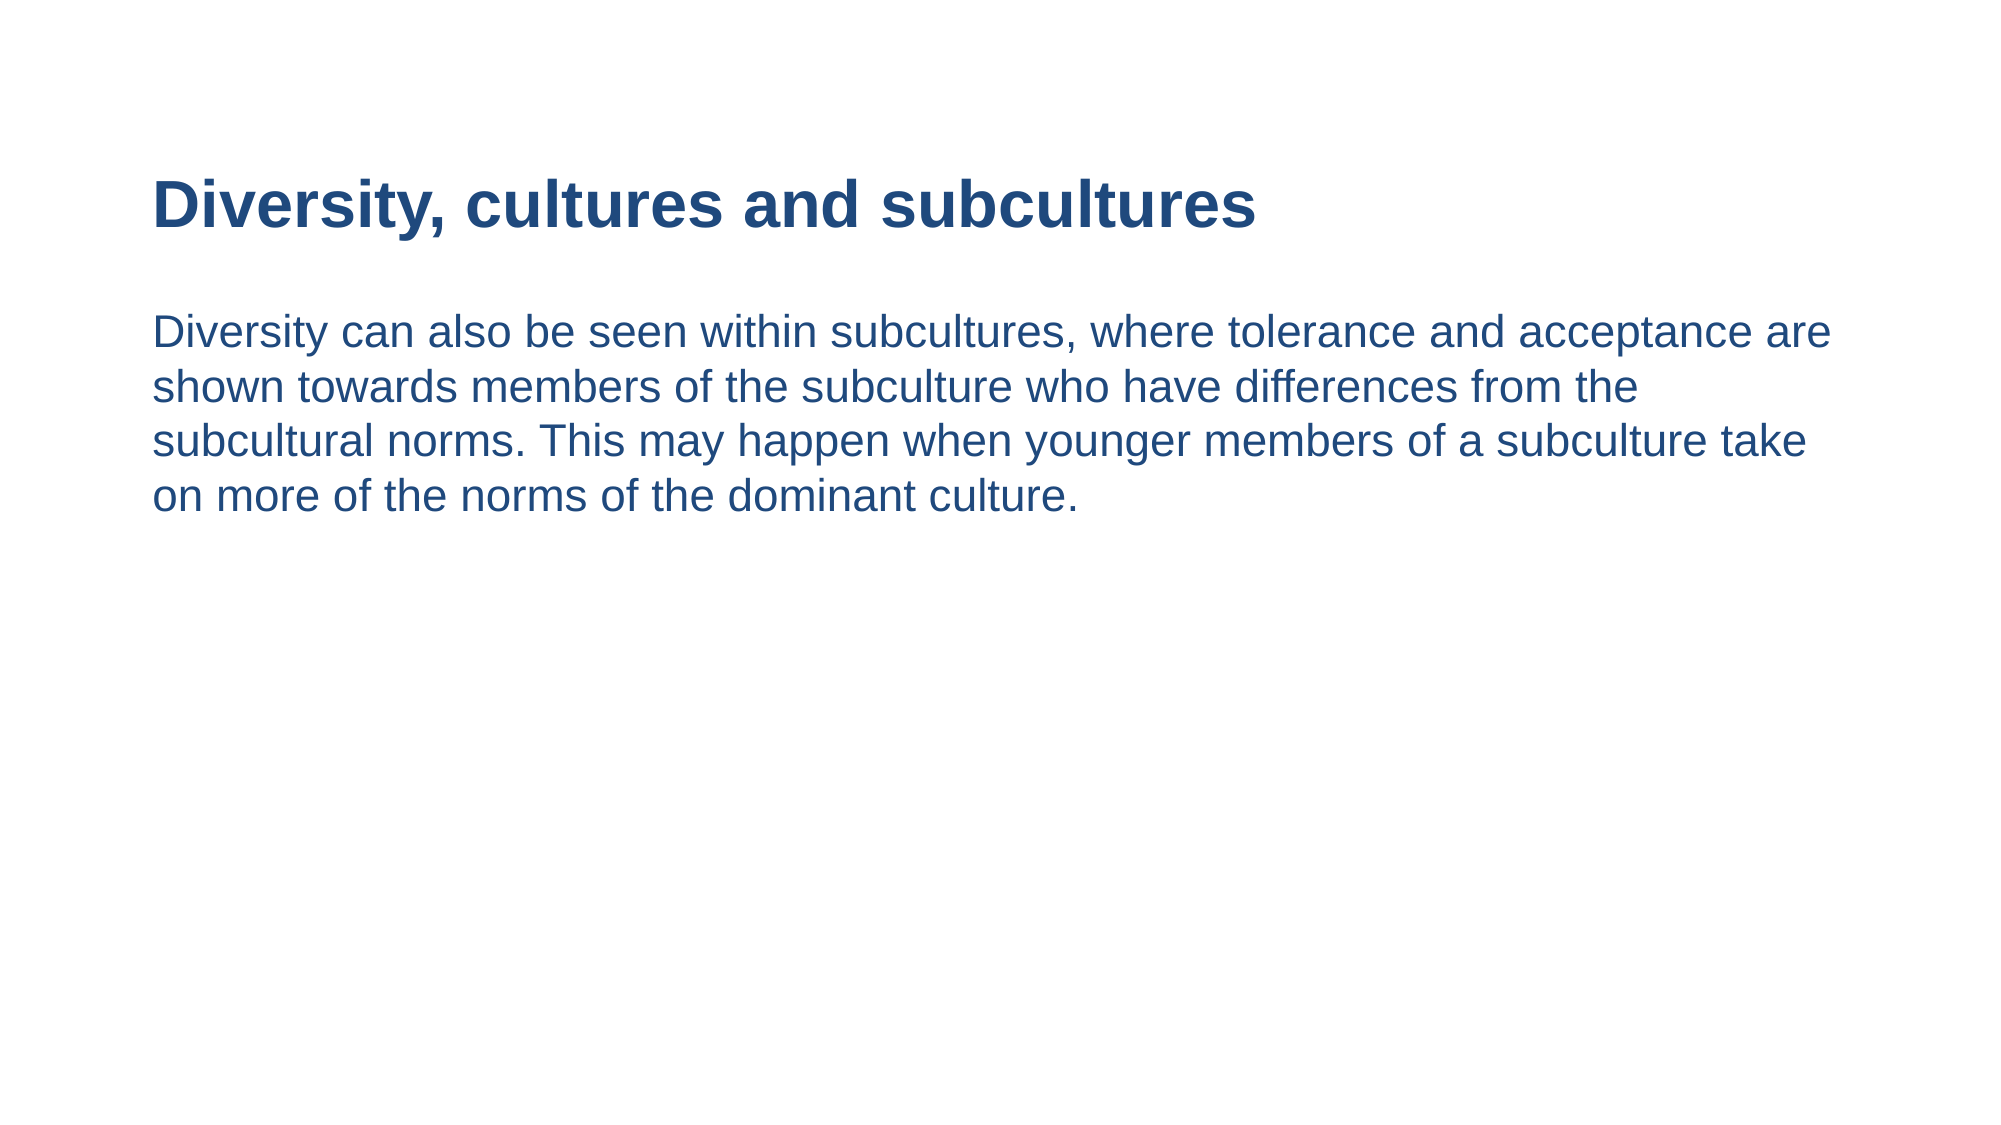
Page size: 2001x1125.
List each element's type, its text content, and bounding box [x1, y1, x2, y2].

title Diversity, cultures and subcultures [137, 97, 1863, 315]
list Diversity can also be seen within subcultures, where tolerance and acceptance are shown towards members of the subculture who have differences from the subcultural norms. This may happen when younger members of a subculture take on more of the norms of the dominant culture. [137, 315, 1863, 1008]
